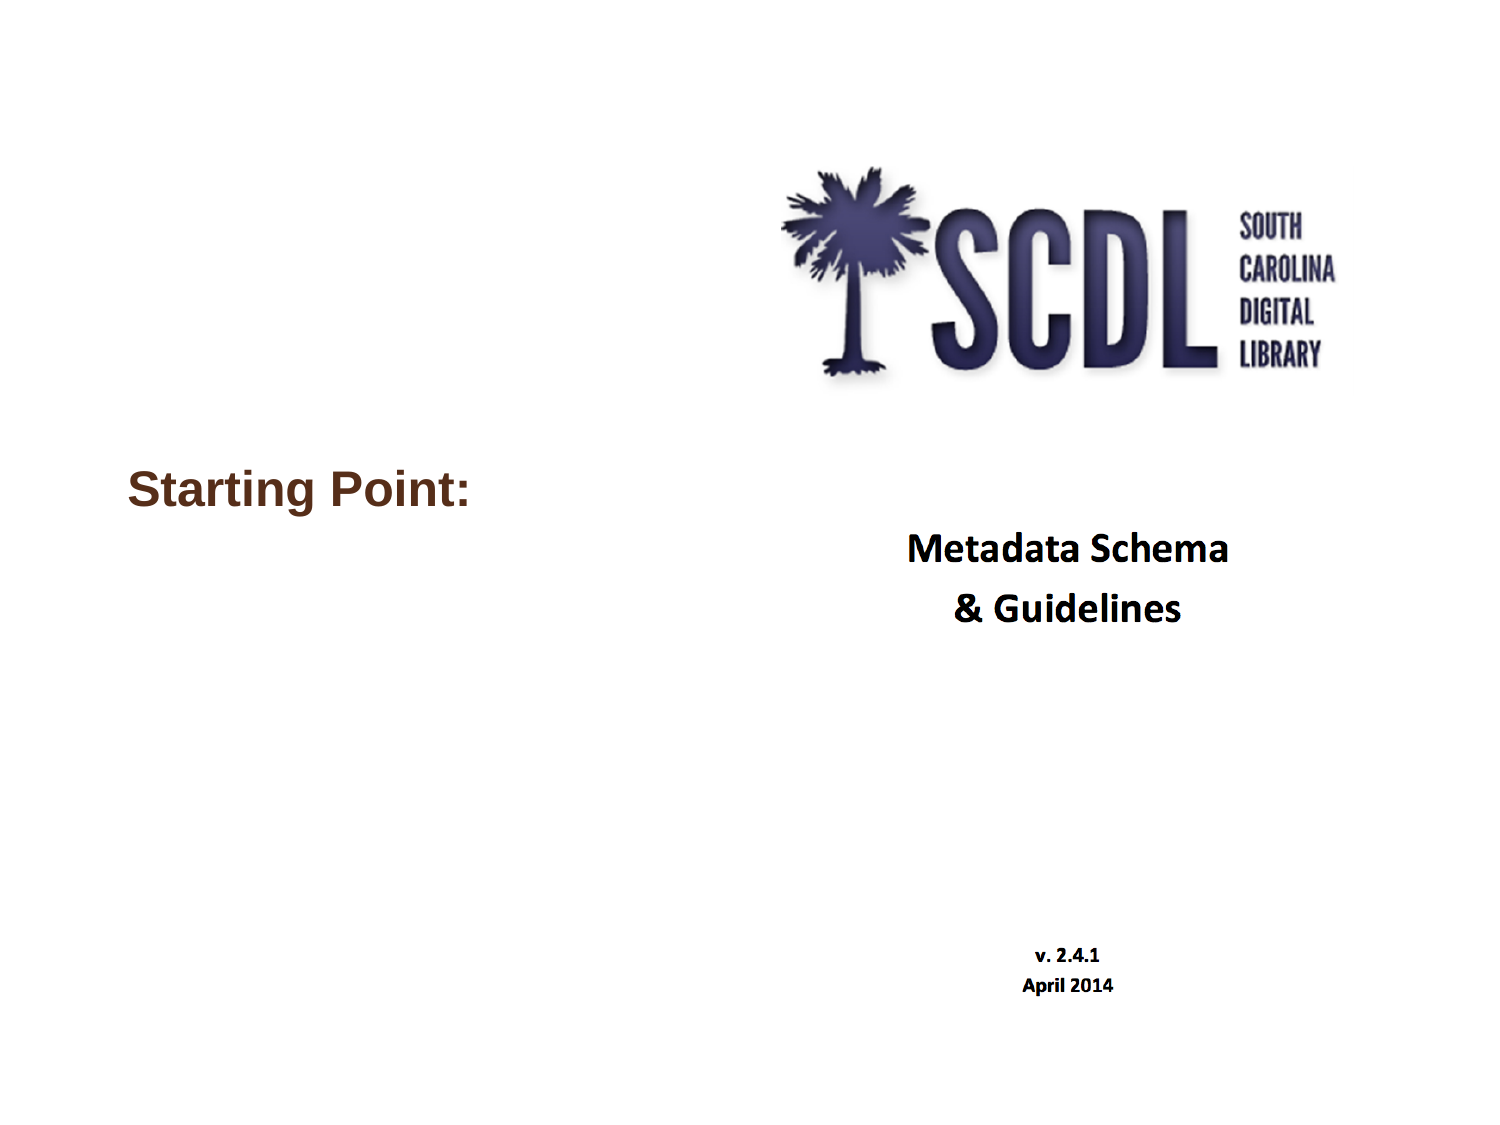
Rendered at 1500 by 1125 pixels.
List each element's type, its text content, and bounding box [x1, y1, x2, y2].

picture [644, 42, 1500, 1085]
text_box Starting Point: [112, 449, 571, 525]
